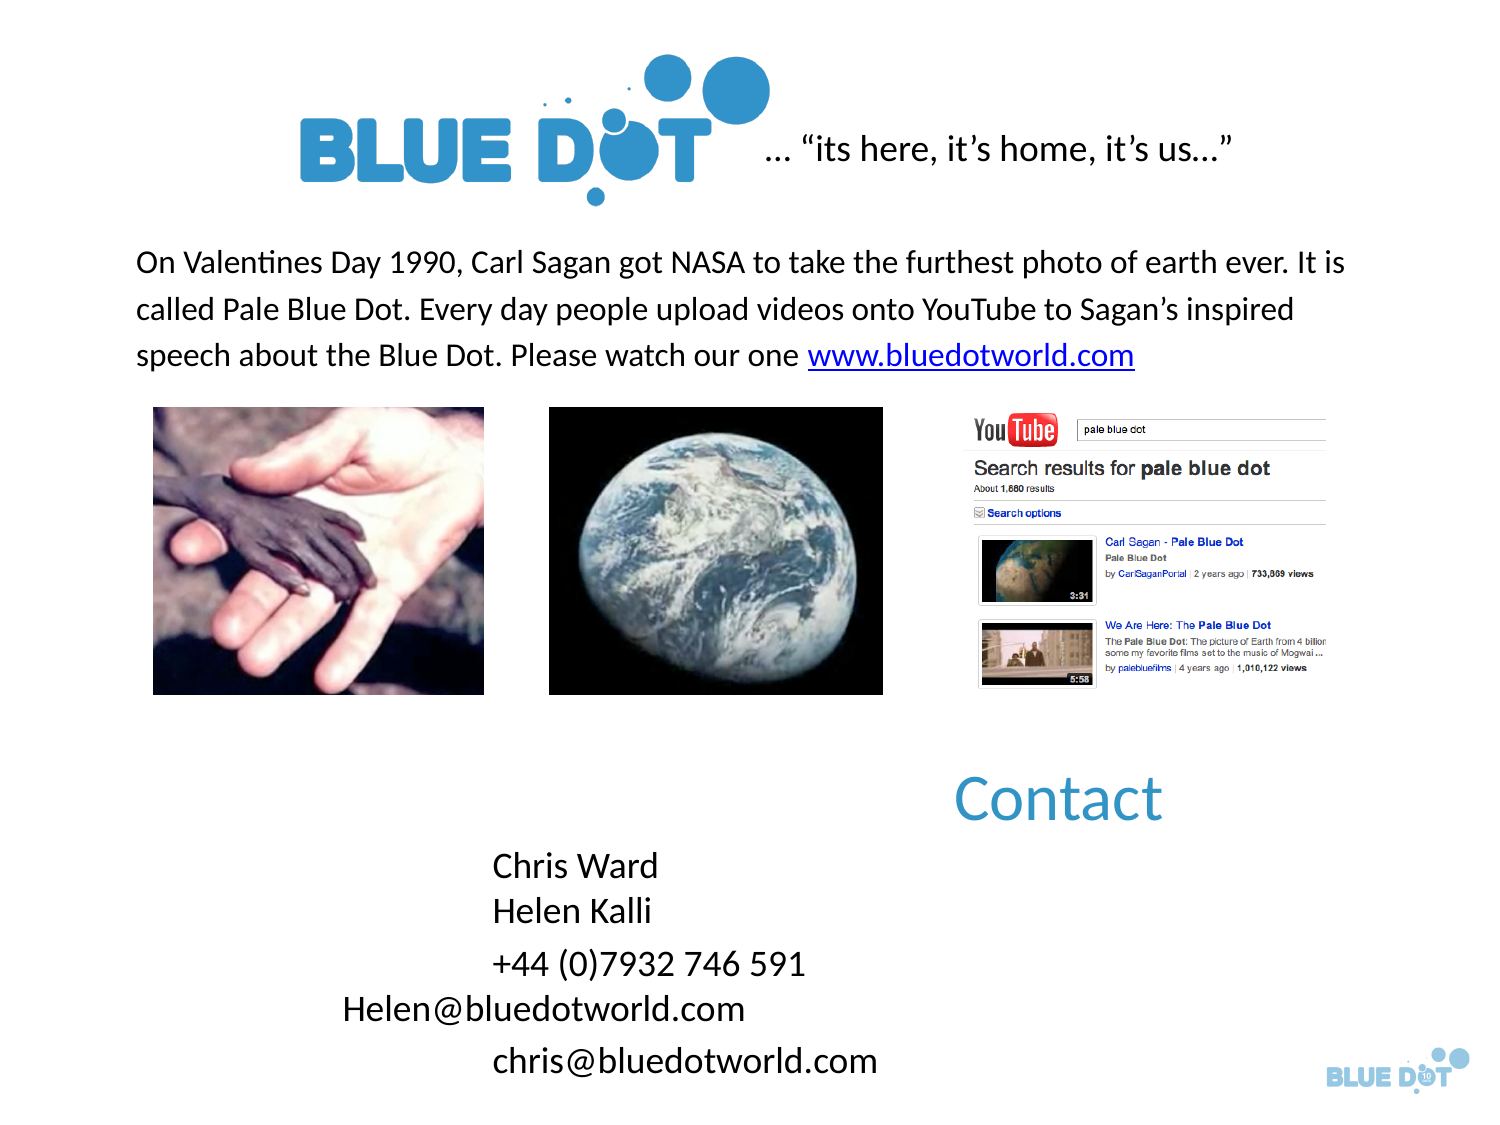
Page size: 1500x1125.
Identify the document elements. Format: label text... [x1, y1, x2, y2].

list On Valentines Day 1990, Carl Sagan got NASA to take the furthest photo of earth ever. It is called Pale Blue Dot. Every day people upload videos onto YouTube to Sagan’s inspired speech about the Blue Dot. Please watch our one www.bluedotworld.com Contact Chris Ward Helen Kalli +44 (0)7932 746 591 Helen@bluedotworld.com chris@bluedotworld.com [121, 232, 1389, 962]
picture [298, 53, 771, 210]
title [24, 45, 1415, 233]
picture [548, 406, 883, 696]
text_box … “its here, it’s home, it’s us…” [774, 116, 1250, 177]
picture [153, 406, 485, 696]
picture [963, 406, 1326, 696]
